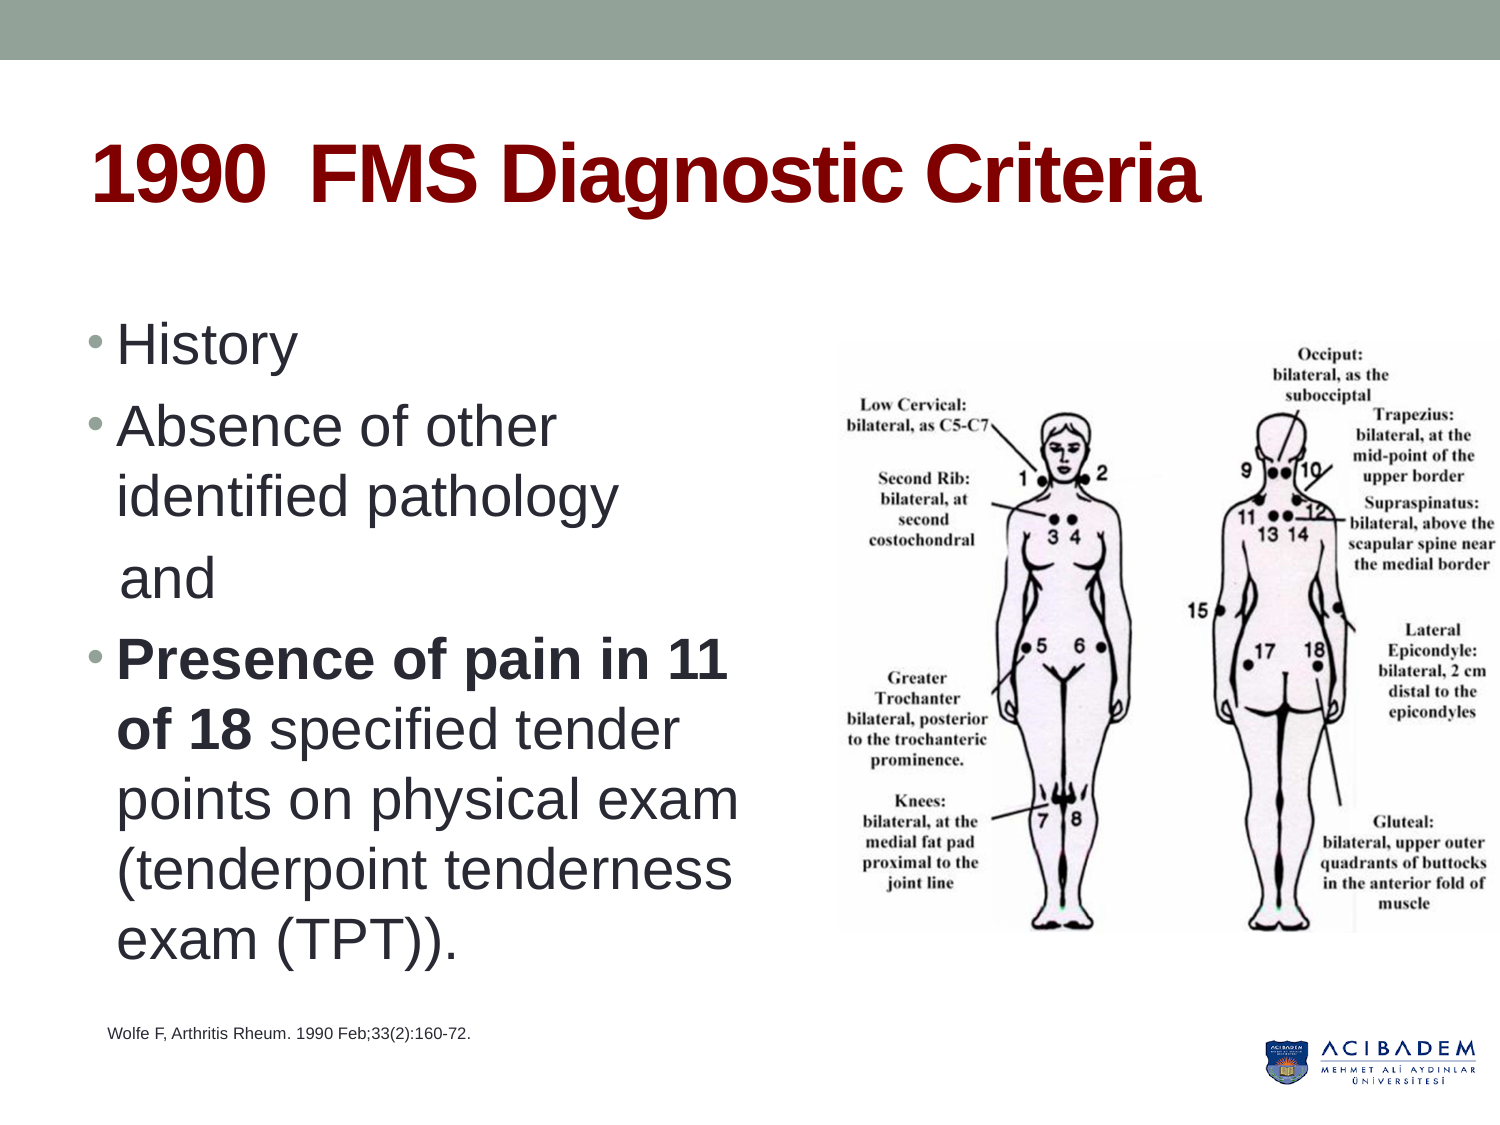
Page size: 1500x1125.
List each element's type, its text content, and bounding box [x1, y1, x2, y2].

list History Absence of other identified pathology and Presence of pain in 11 of 18 specified tender points on physical exam (tenderpoint tenderness exam (TPT)). [26, 298, 782, 1125]
text_box Wolfe F, Arthritis Rheum. 1990 Feb;33(2):160-72. [92, 1015, 487, 1096]
picture [1247, 1015, 1500, 1125]
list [837, 249, 1500, 1025]
title 1990 FMS Diagnostic Criteria [75, 87, 1425, 250]
